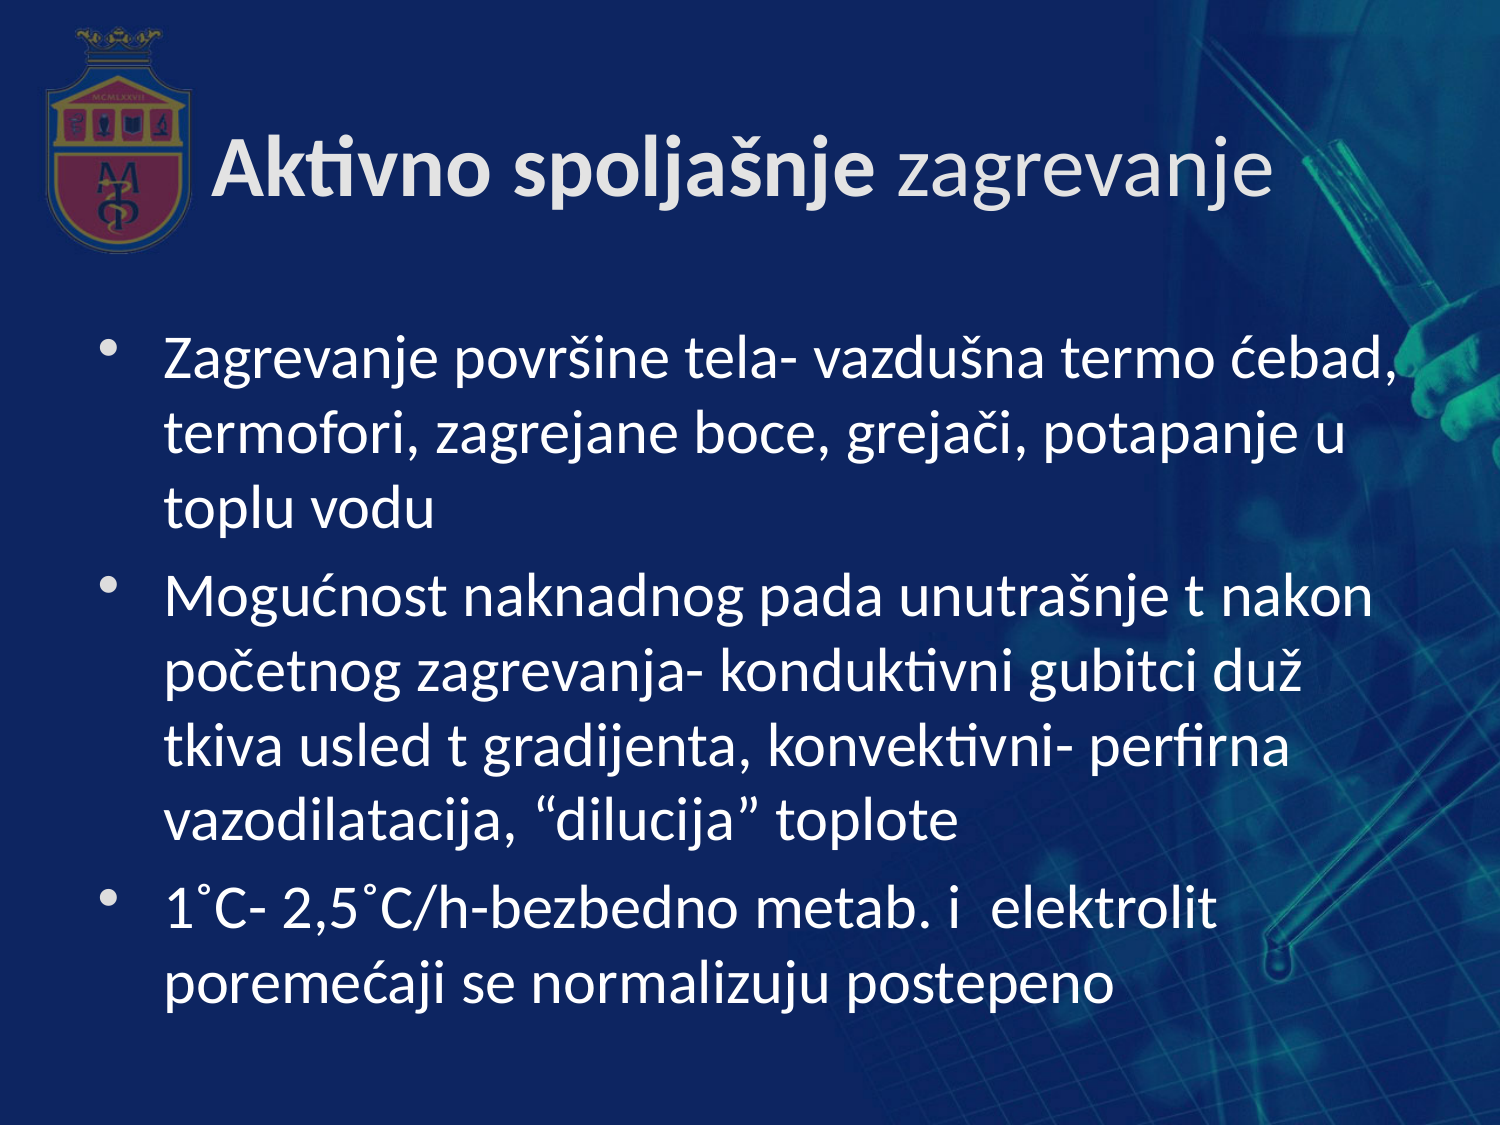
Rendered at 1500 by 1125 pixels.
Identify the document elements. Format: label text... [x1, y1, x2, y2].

list Zagrevanje površine tela- vazdušna termo ćebad, termofori, zagrejane boce, grejači, potapanje u toplu vodu Mogućnost naknadnog pada unutrašnje t nakon početnog zagrevanja- konduktivni gubitci duž tkiva usled t gradijenta, konvektivni- perfirna vazodilatacija, “dilucija” toplote 1˚C- 2,5˚C/h-bezbedno metab. i elektrolit poremećaji se normalizuju postepeno [75, 308, 1425, 1059]
title Aktivno spoljašnje zagrevanje [117, 46, 1468, 277]
picture [0, 0, 1500, 1125]
